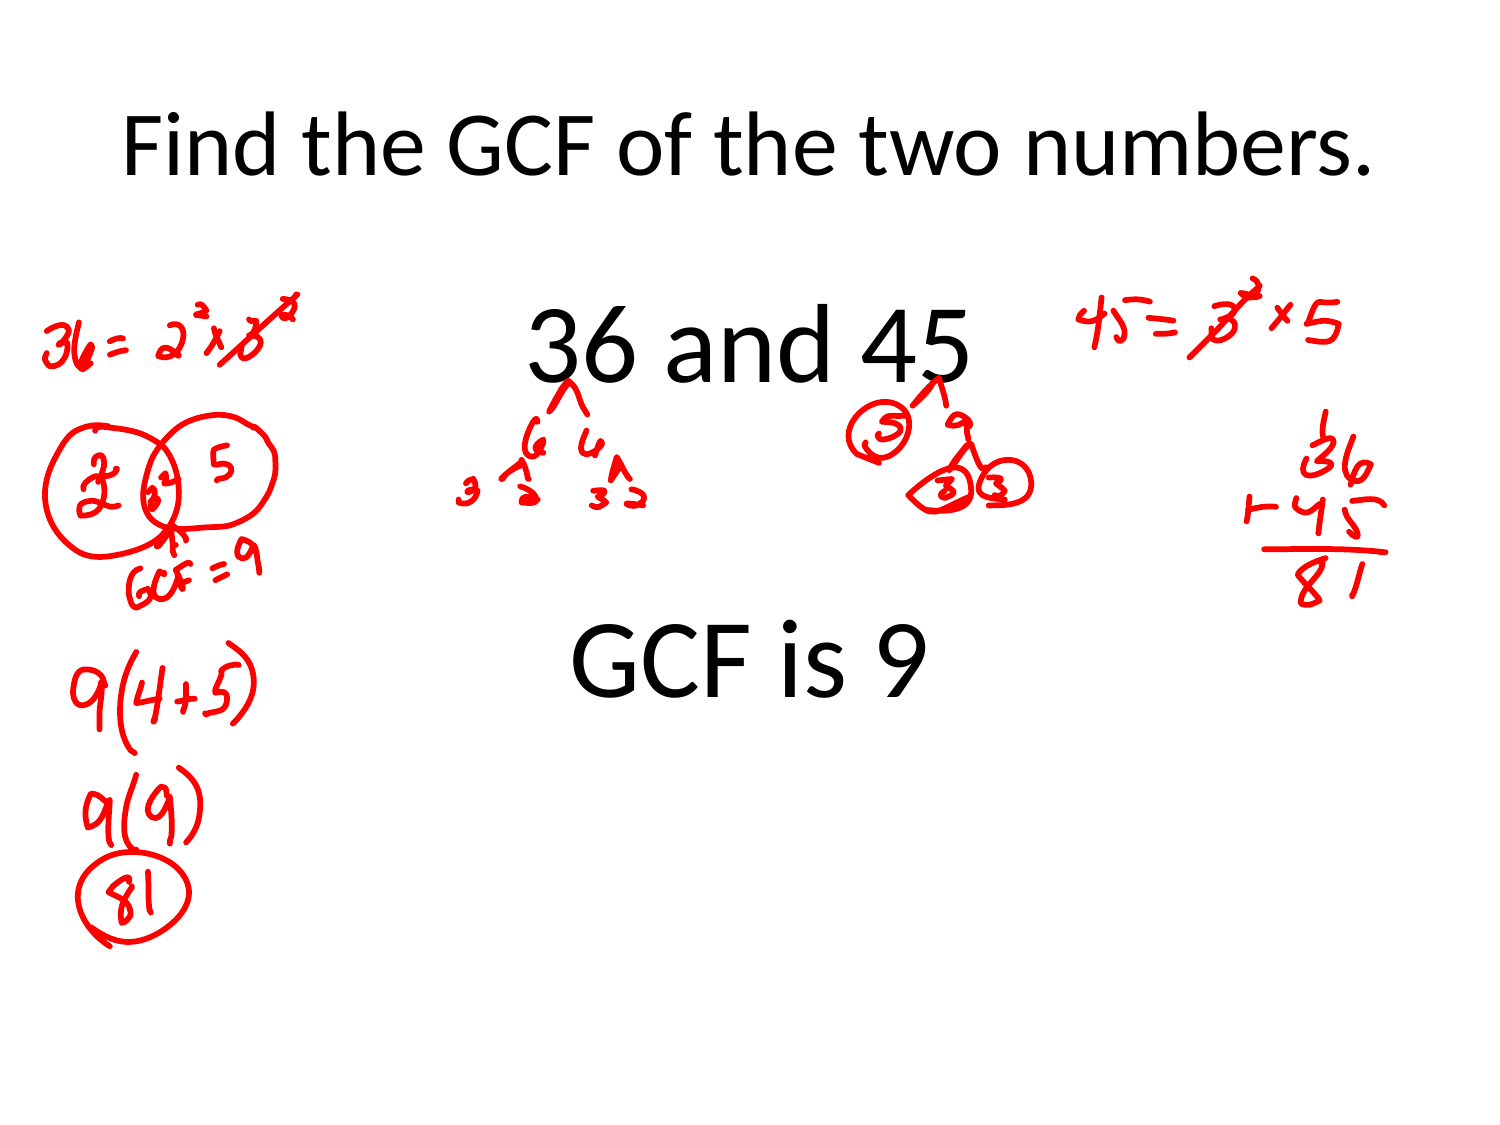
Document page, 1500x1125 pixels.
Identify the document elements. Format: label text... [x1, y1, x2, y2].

list 36 and 45 GCF is 9 [74, 262, 1426, 1006]
title Find the GCF of the two numbers. [74, 44, 1426, 233]
